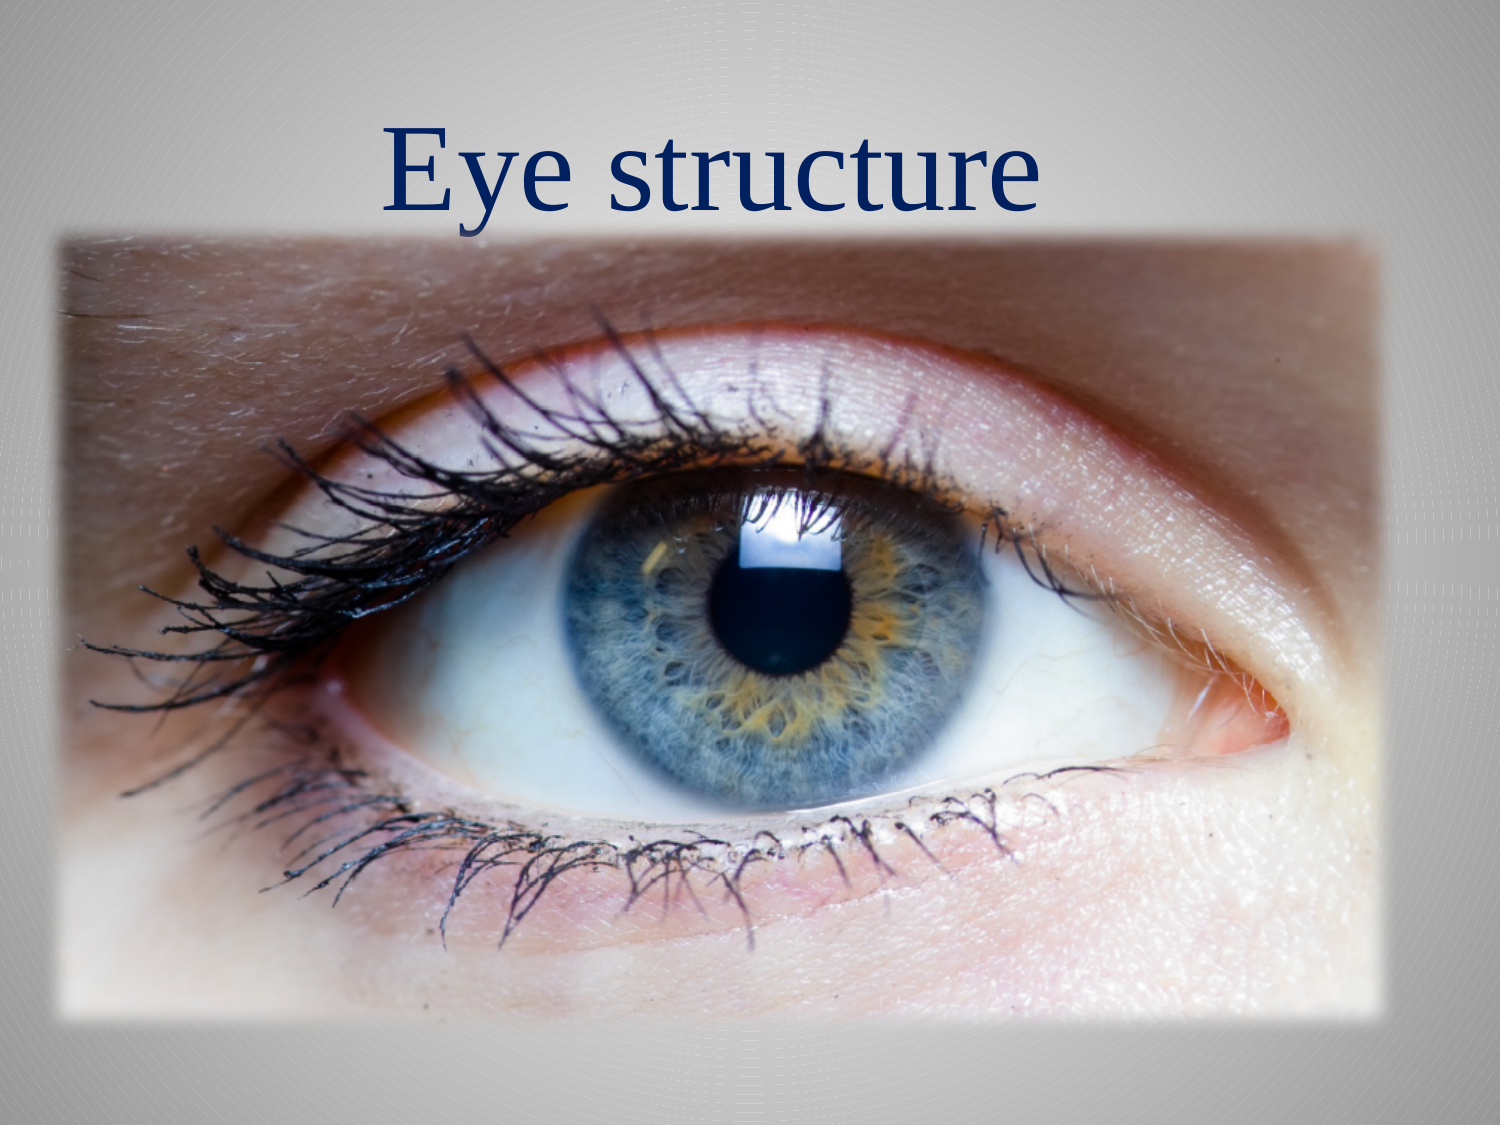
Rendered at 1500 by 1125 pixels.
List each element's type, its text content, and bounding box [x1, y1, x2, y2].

picture [41, 219, 1400, 1038]
title Eye structure [53, 66, 1404, 221]
